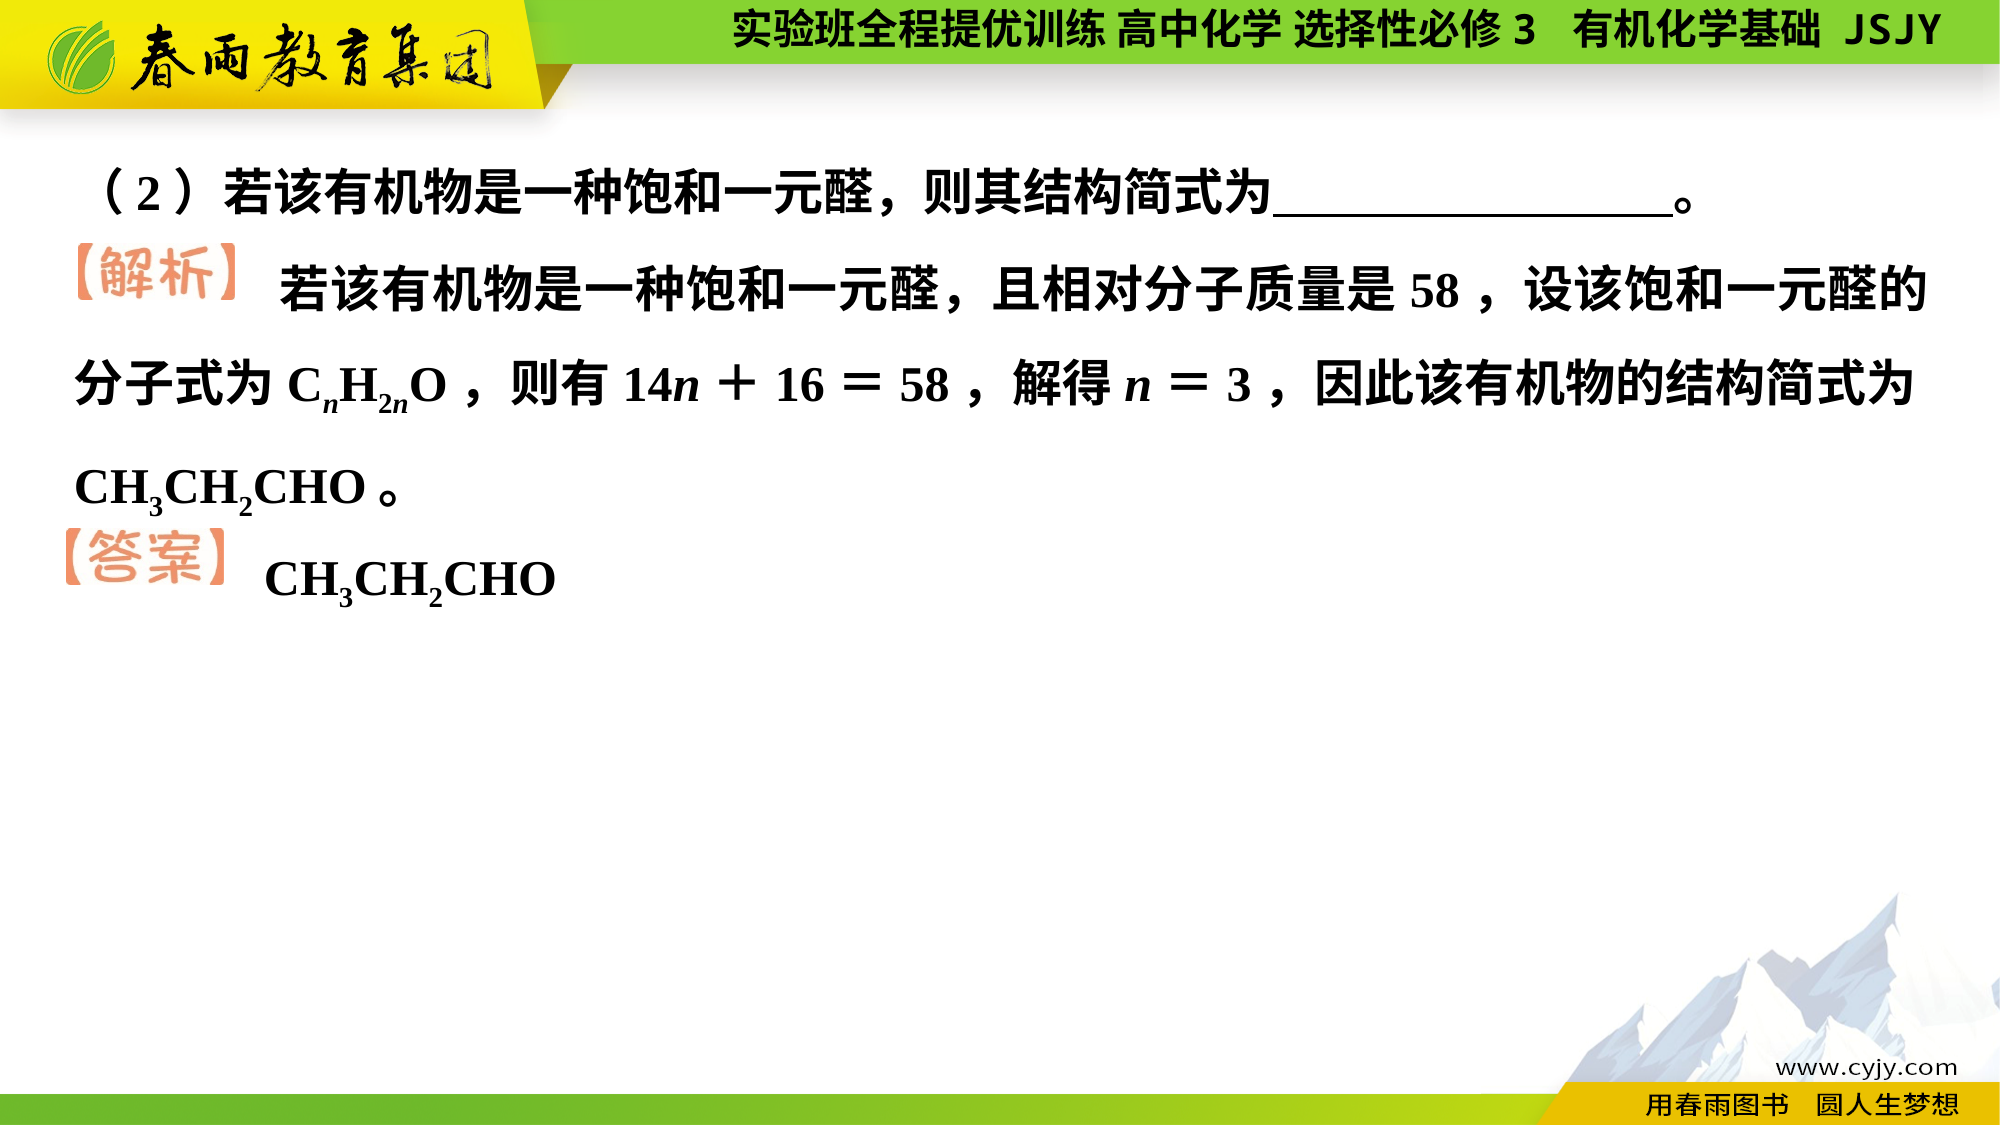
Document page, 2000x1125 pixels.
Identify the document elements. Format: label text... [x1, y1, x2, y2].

text_box CH3CH2CHO [249, 503, 623, 621]
picture [0, 0, 2000, 1125]
text_box 若该有机物是一种饱和一元醛，且相对分子质量是58，设该饱和一元醛的分子式为CnH2nO，则有14n＋16＝58，解得n＝3，因此该有机物的结构简式为CH3CH2CHO。 [59, 219, 1944, 530]
list （2）若该有机物是一种饱和一元醛，则其结构简式为 。 [59, 122, 1944, 217]
